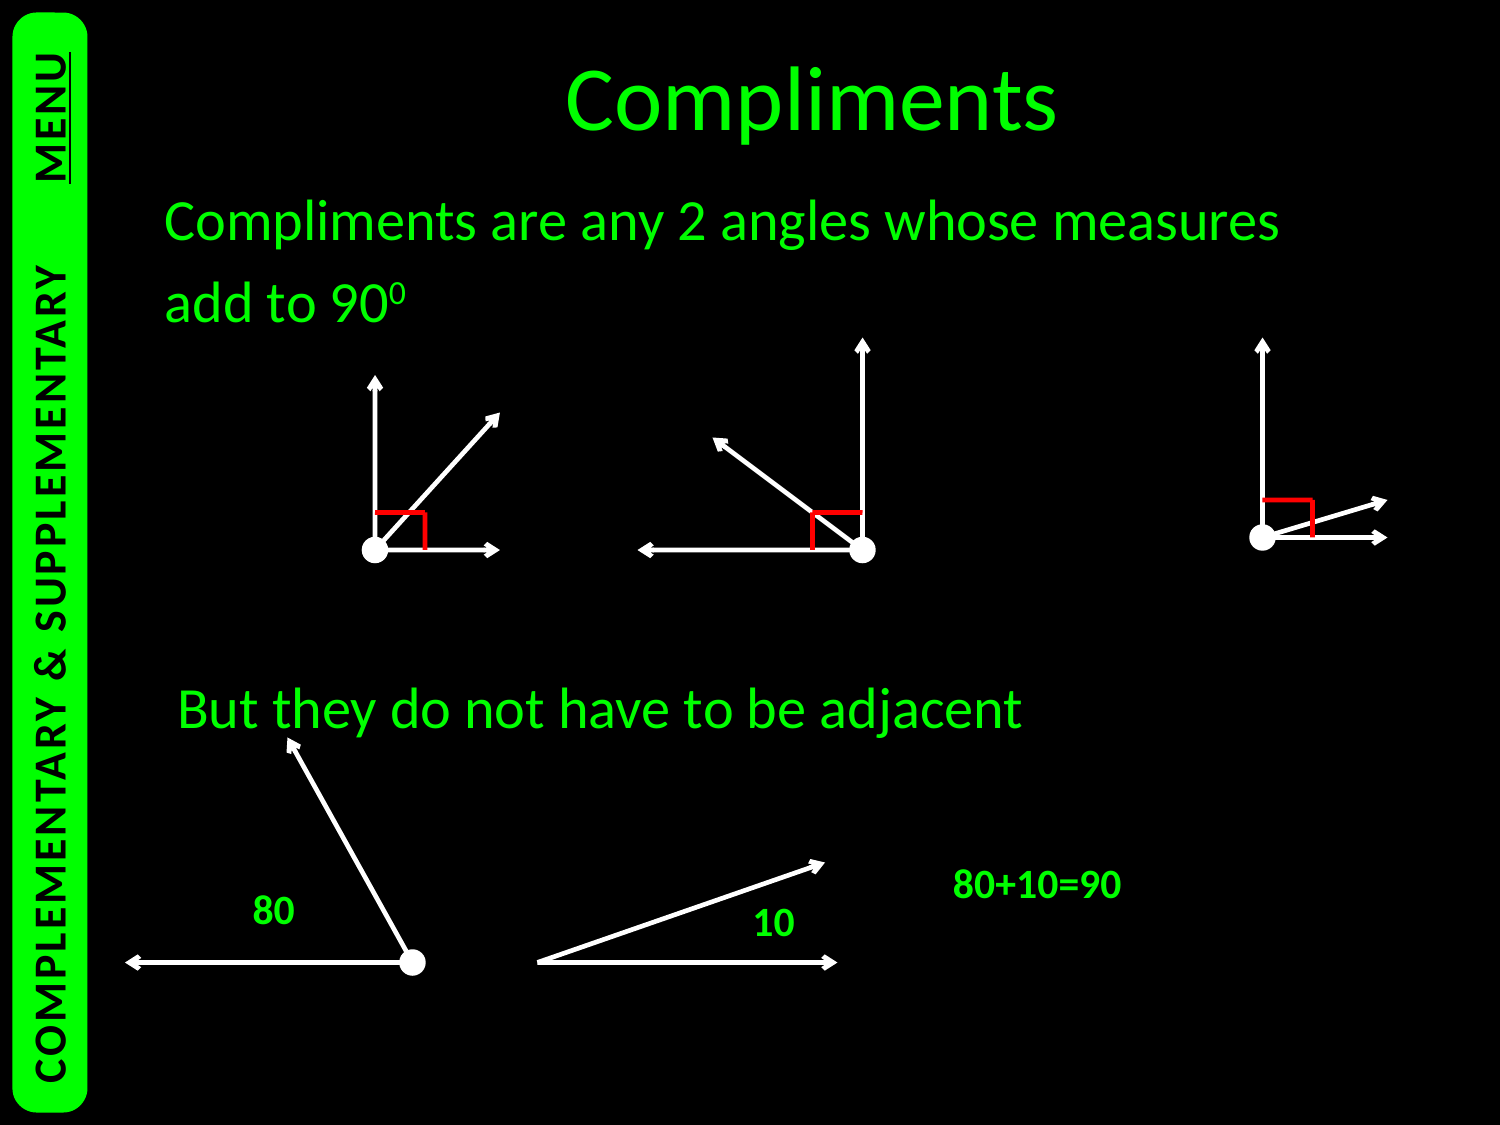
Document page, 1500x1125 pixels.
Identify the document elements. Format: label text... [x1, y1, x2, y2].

text_box COMPLEMENTARY & SUPPLEMENTARY MENU [12, 37, 83, 1099]
text_box [1313, 530, 1388, 545]
text_box [1255, 337, 1270, 499]
text_box [287, 737, 413, 963]
text_box [637, 542, 863, 558]
text_box [850, 537, 875, 563]
text_box [855, 337, 870, 512]
text_box [712, 437, 813, 513]
text_box [388, 542, 500, 558]
text_box [1313, 497, 1388, 523]
text_box But they do not have to be adjacent [162, 662, 1488, 800]
text_box [537, 955, 838, 970]
text_box [12, 12, 88, 1113]
text_box [367, 375, 383, 550]
text_box [362, 537, 388, 563]
text_box 80 [237, 875, 310, 940]
title Compliments [137, 0, 1488, 188]
text_box 80+10=90 [938, 849, 1137, 915]
text_box [124, 955, 412, 970]
text_box [409, 412, 500, 512]
text_box Compliments are any 2 angles whose measures add to 900 [150, 174, 1475, 313]
text_box 10 [737, 887, 810, 953]
text_box [400, 950, 425, 976]
text_box [1250, 525, 1276, 550]
